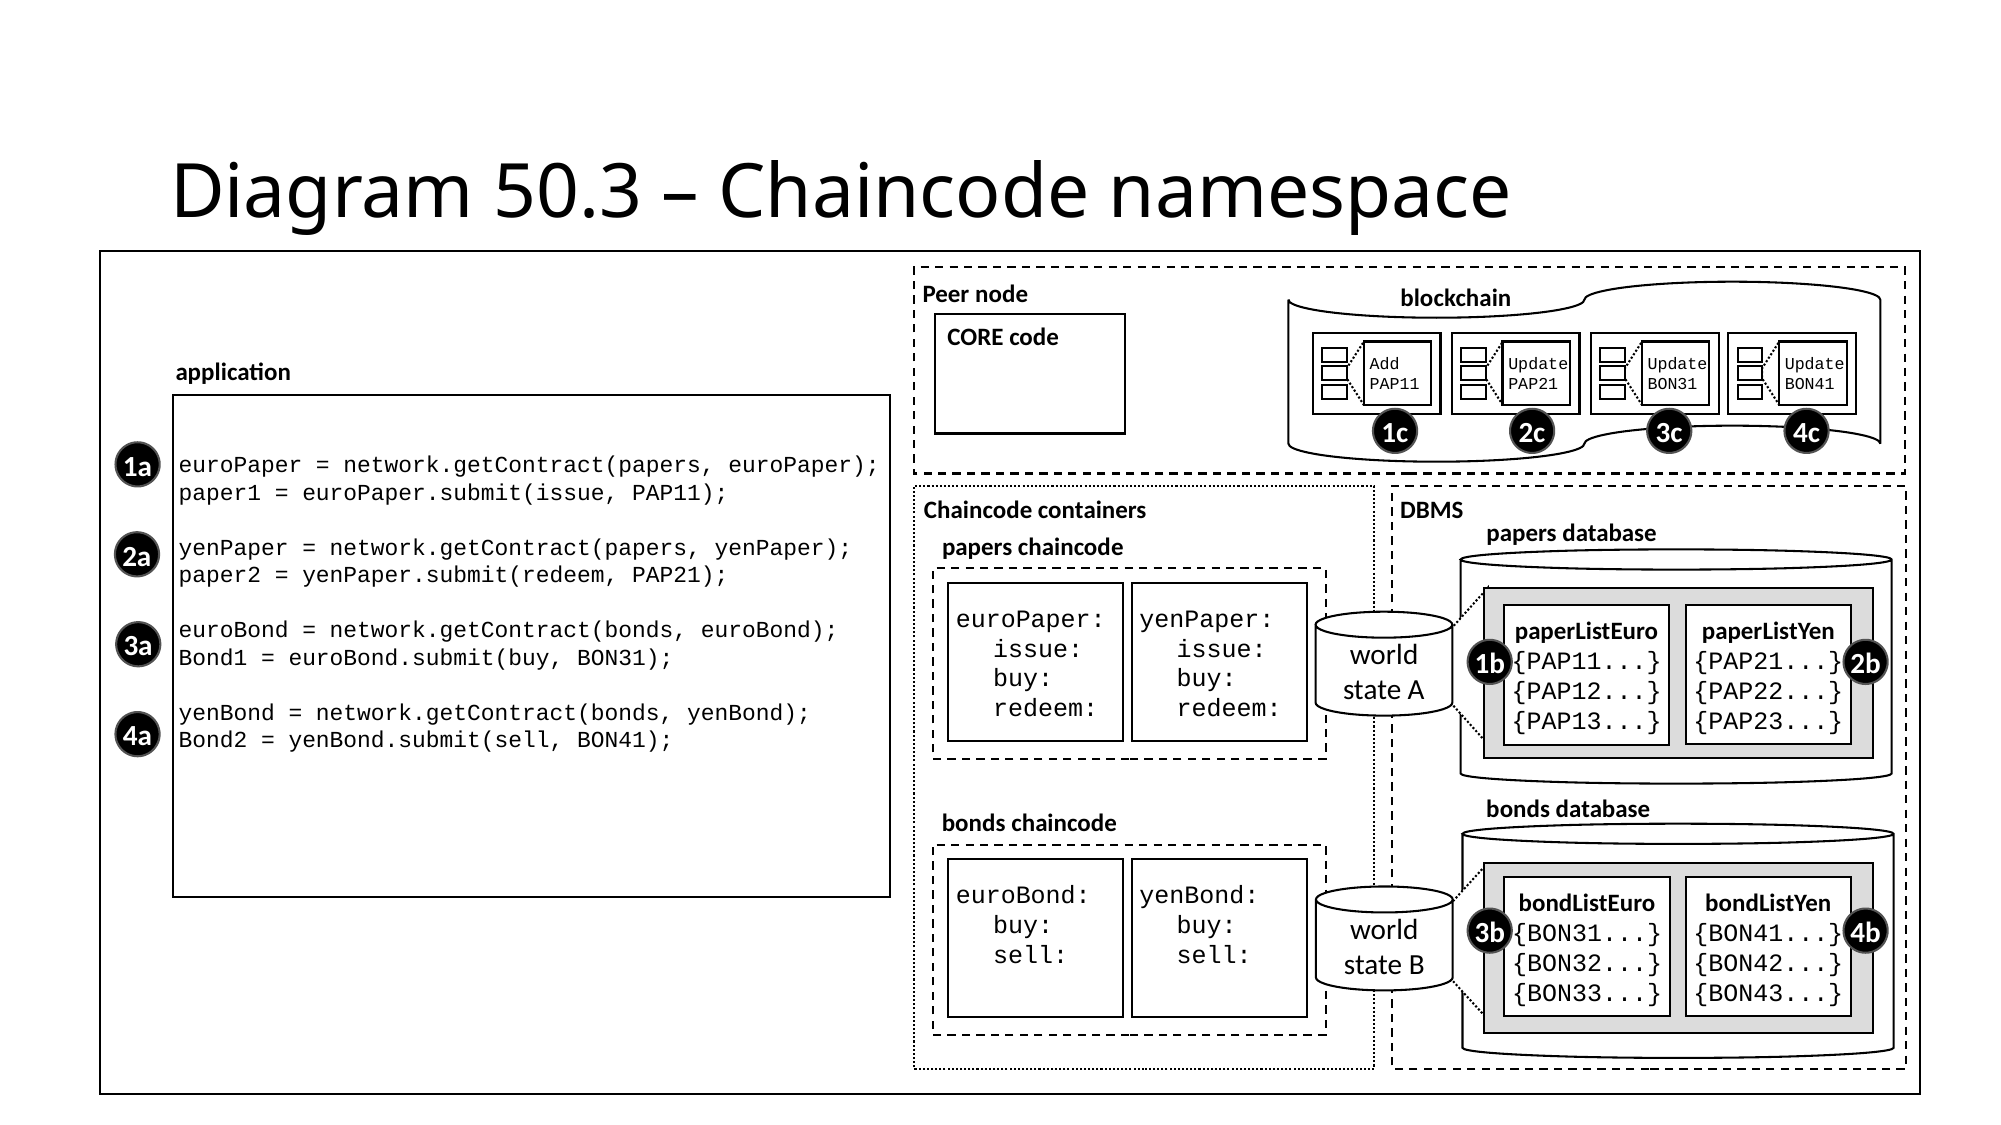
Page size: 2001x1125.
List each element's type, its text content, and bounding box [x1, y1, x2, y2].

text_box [1467, 587, 1888, 759]
text_box blockchain [1392, 274, 1520, 319]
text_box [913, 485, 1375, 1069]
text_box 4a [115, 712, 160, 757]
text_box [932, 568, 1326, 759]
text_box 3a [116, 622, 161, 667]
text_box [1452, 610, 1467, 721]
text_box 1a [115, 442, 160, 487]
text_box papers database [1478, 509, 1665, 555]
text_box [934, 312, 1126, 434]
text_box world state A [1315, 611, 1453, 716]
text_box [1460, 549, 1892, 784]
text_box euroPaper: issue: buy: redeem: [948, 582, 1123, 742]
text_box DBMS [1392, 486, 1472, 531]
text_box bonds database [1478, 784, 1659, 823]
text_box [100, 250, 1920, 1095]
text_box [1315, 823, 1894, 1059]
text_box yenPaper: issue: buy: redeem: [1131, 582, 1307, 742]
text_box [1312, 332, 1857, 454]
text_box application [168, 347, 300, 393]
text_box yenBond: buy: sell: [1131, 859, 1307, 1018]
text_box euroPaper = network.getContract(papers, euroPaper); paper1 = euroPaper.submit(issue, PAP11); yenPaper = network.getContract(papers, yenPaper); paper2 = yenPaper.submit(redeem, PAP21); euroBond = network.getContract(bonds, euroBond); Bond1 = euroBond.submit(buy, BON31); yenBond = network.getContract(bonds, yenBond); Bond2 = yenBond.submit(sell, BON41); [172, 394, 890, 898]
text_box Diagram 50.3 – Chaincode namespace [162, 84, 1888, 250]
text_box euroBond: buy: sell: [948, 859, 1123, 1018]
text_box [913, 267, 1905, 474]
text_box [1391, 485, 1907, 1069]
text_box Peer node [914, 270, 1036, 315]
text_box [932, 844, 1315, 1035]
text_box [1315, 454, 1558, 462]
text_box bonds chaincode [934, 799, 1126, 845]
text_box 2a [114, 532, 160, 577]
text_box papers chaincode [934, 532, 1132, 568]
text_box Chaincode containers [916, 486, 1155, 532]
text_box [1288, 281, 1881, 454]
